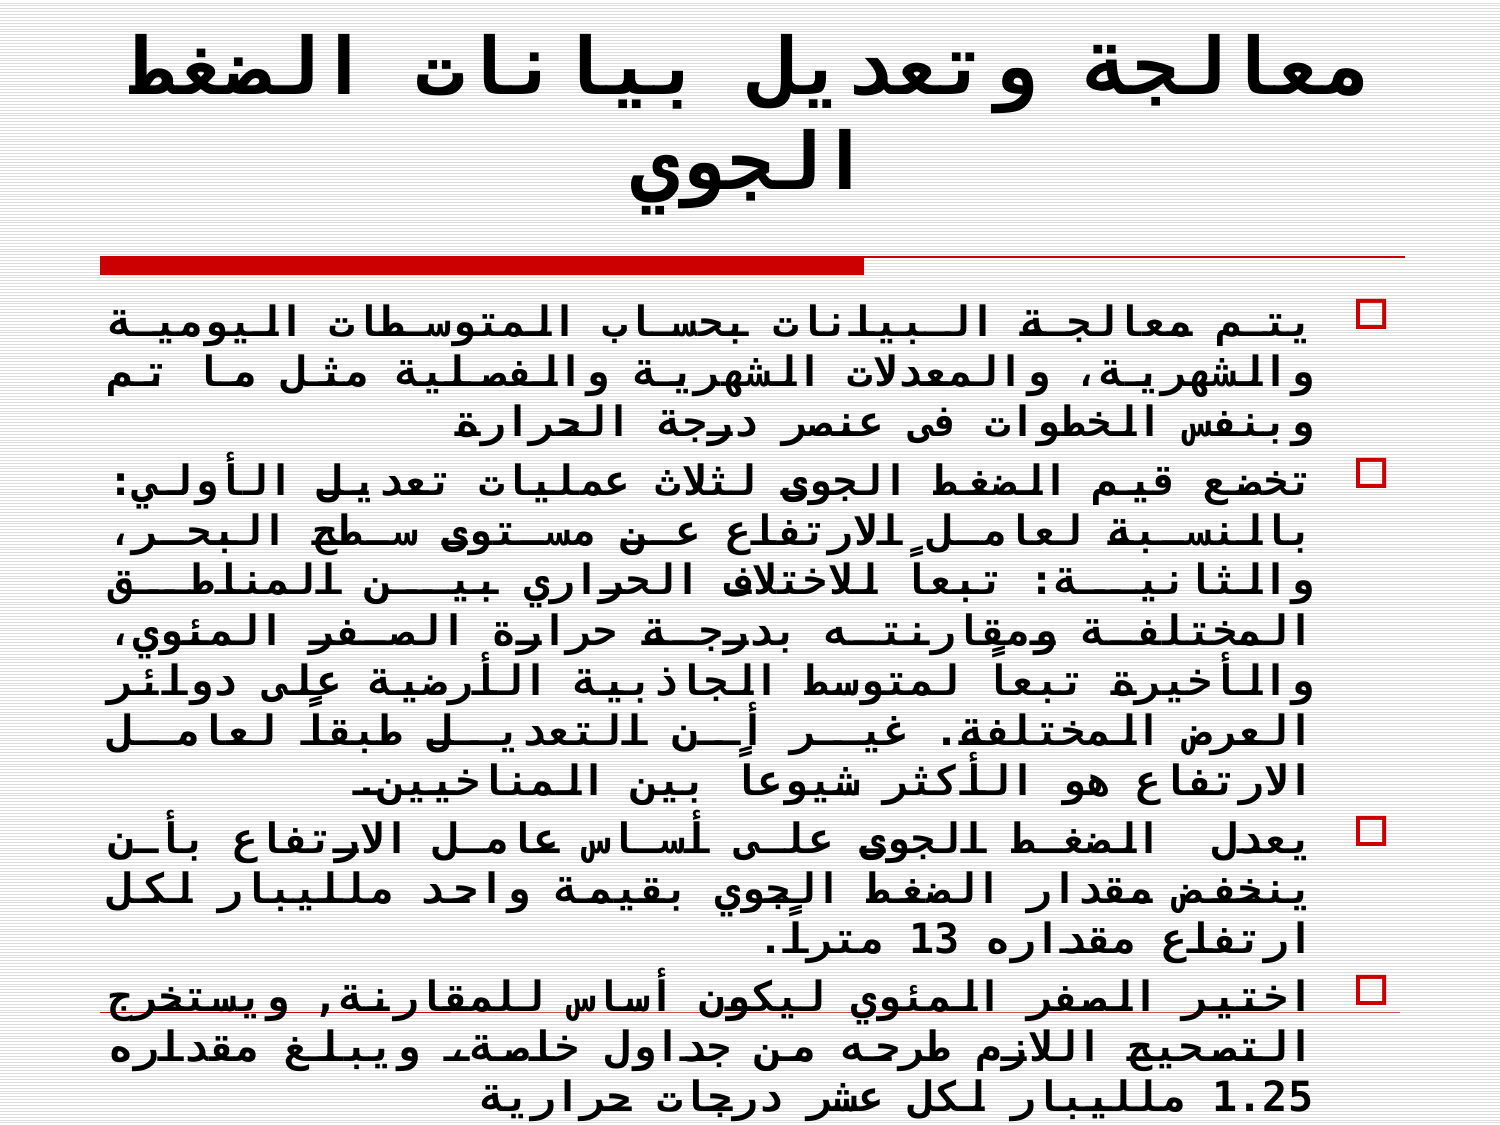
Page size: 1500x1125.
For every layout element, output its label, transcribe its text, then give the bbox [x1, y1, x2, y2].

list يتم معالجة البيانات بحساب المتوسطات اليومية والشهرية، والمعدلات الشهرية والفصلية مثل ما تم وبنفس الخطوات فى عنصر درجة الحرارة تخضع قيم الضغط الجوى لثلاث عمليات تعديل الأولي: بالنسبة لعامل الارتفاع عن مستوى سطح البحر، والثانية: تبعاً للاختلاف الحراري بين المناطق المختلفة ومقارنته بدرجة حرارة الصفر المئوي، والأخيرة تبعاً لمتوسط الجاذبية الأرضية على دوائر العرض المختلفة. غير أن التعديل طبقاً لعامل الارتفاع هو الأكثر شيوعاً بين المناخيين. يعدل الضغط الجوى على أساس عامل الارتفاع بأن ينخفض مقدار الضغط الجوي بقيمة واحد ملليبار لكل ارتفاع مقداره 13 متراً. اختير الصفر المئوي ليكون أساس للمقارنة, ويستخرج التصحيح اللازم طرحه من جداول خاصة، ويبلغ مقداره 1.25 ملليبار لكل عشر درجات حرارية اختيرت الجاذبية الأرضية عند دائرة عرض 45 لكي تكون أساسا لتوحيد القياس، ويستخرج التصحيحات اللازمة من جداول خاصة ، ويبلغ مقدارها –2 ملليبار فى المناطق الاستوائية ، و+ 2 ملليبار عند القطبين . [92, 287, 1406, 988]
title معالجة وتعديل بيانات الضغط الجوي [94, 50, 1407, 213]
